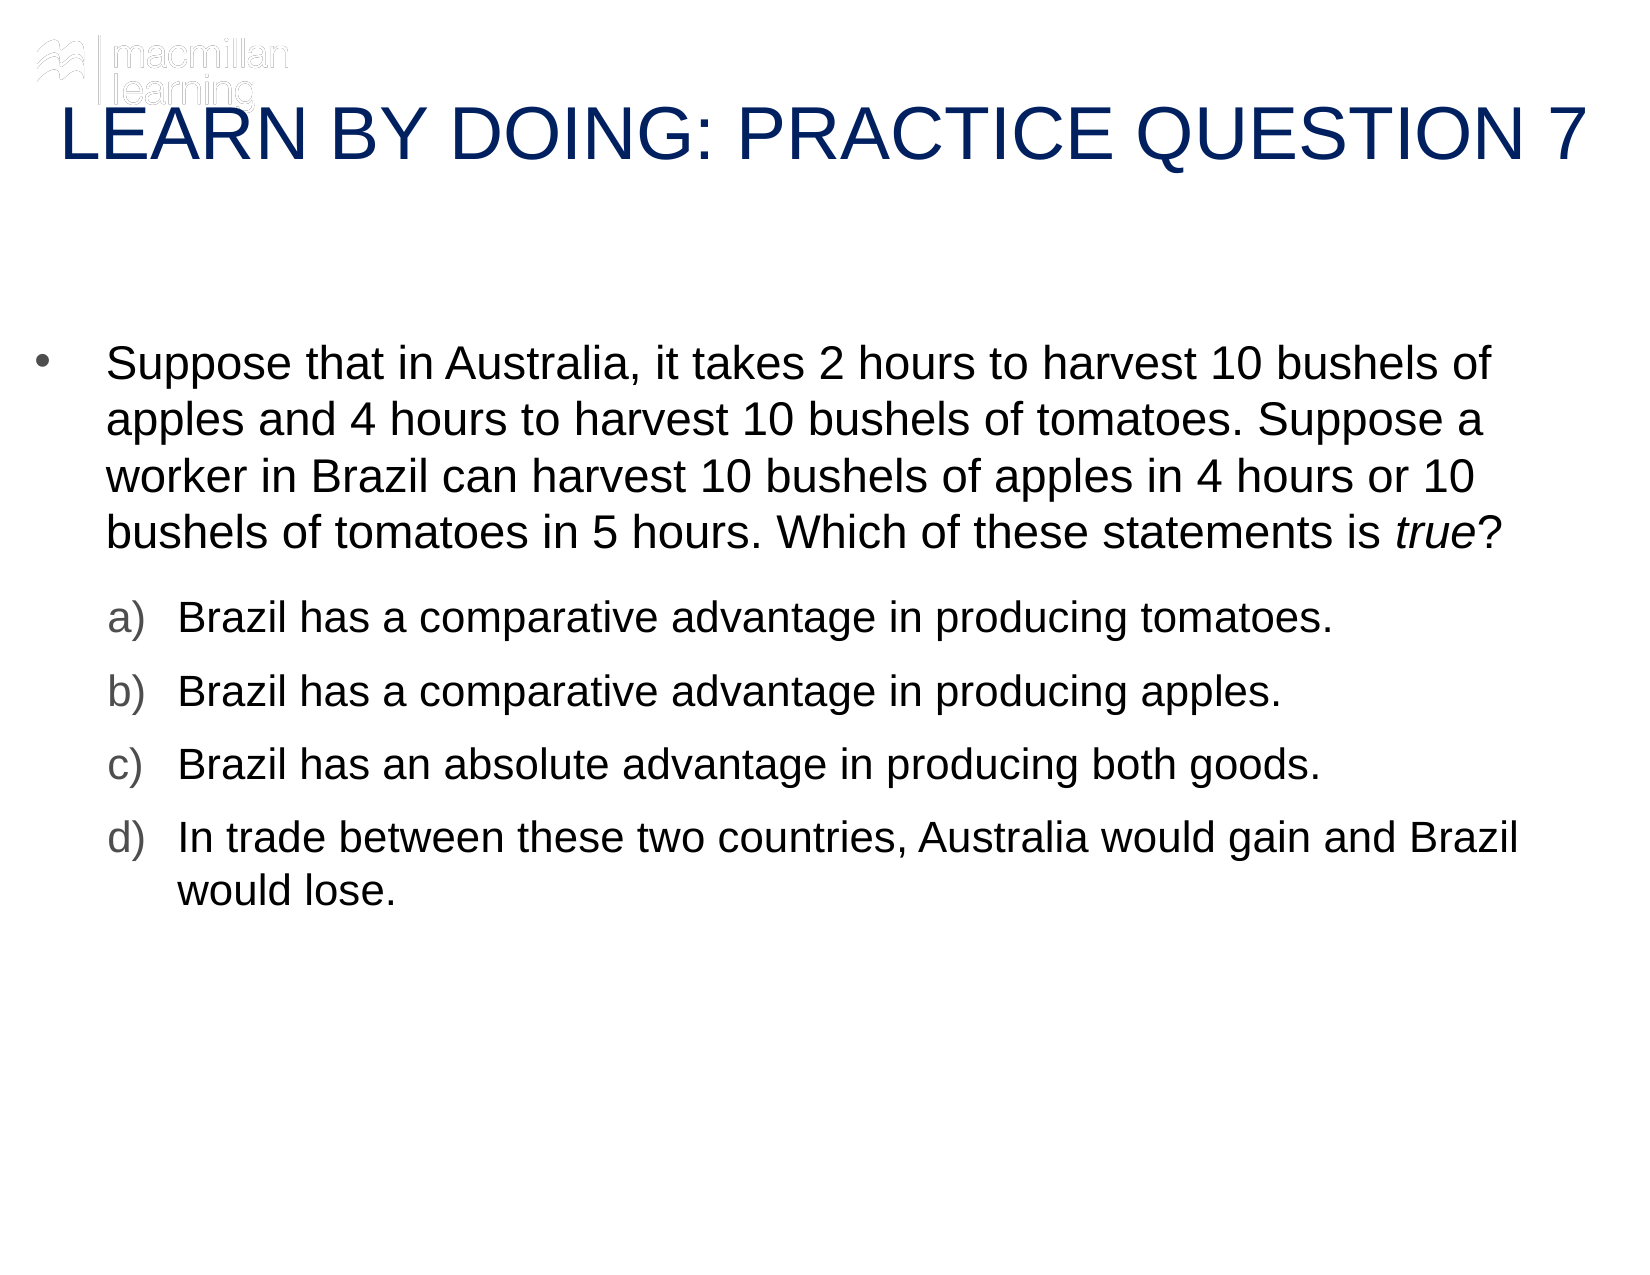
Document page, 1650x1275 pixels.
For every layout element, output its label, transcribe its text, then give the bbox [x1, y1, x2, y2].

title LEARN BY DOING: PRACTICE QUESTION 7 [0, 62, 1650, 197]
list Suppose that in Australia, it takes 2 hours to harvest 10 bushels of apples and 4 hours to harvest 10 bushels of tomatoes. Suppose a worker in Brazil can harvest 10 bushels of apples in 4 hours or 10 bushels of tomatoes in 5 hours. Which of these statements is true? Brazil has a comparative advantage in producing tomatoes. Brazil has a comparative advantage in producing apples. Brazil has an absolute advantage in producing both goods. In trade between these two countries, Australia would gain and Brazil would lose. [19, 317, 1628, 942]
picture [37, 35, 288, 62]
